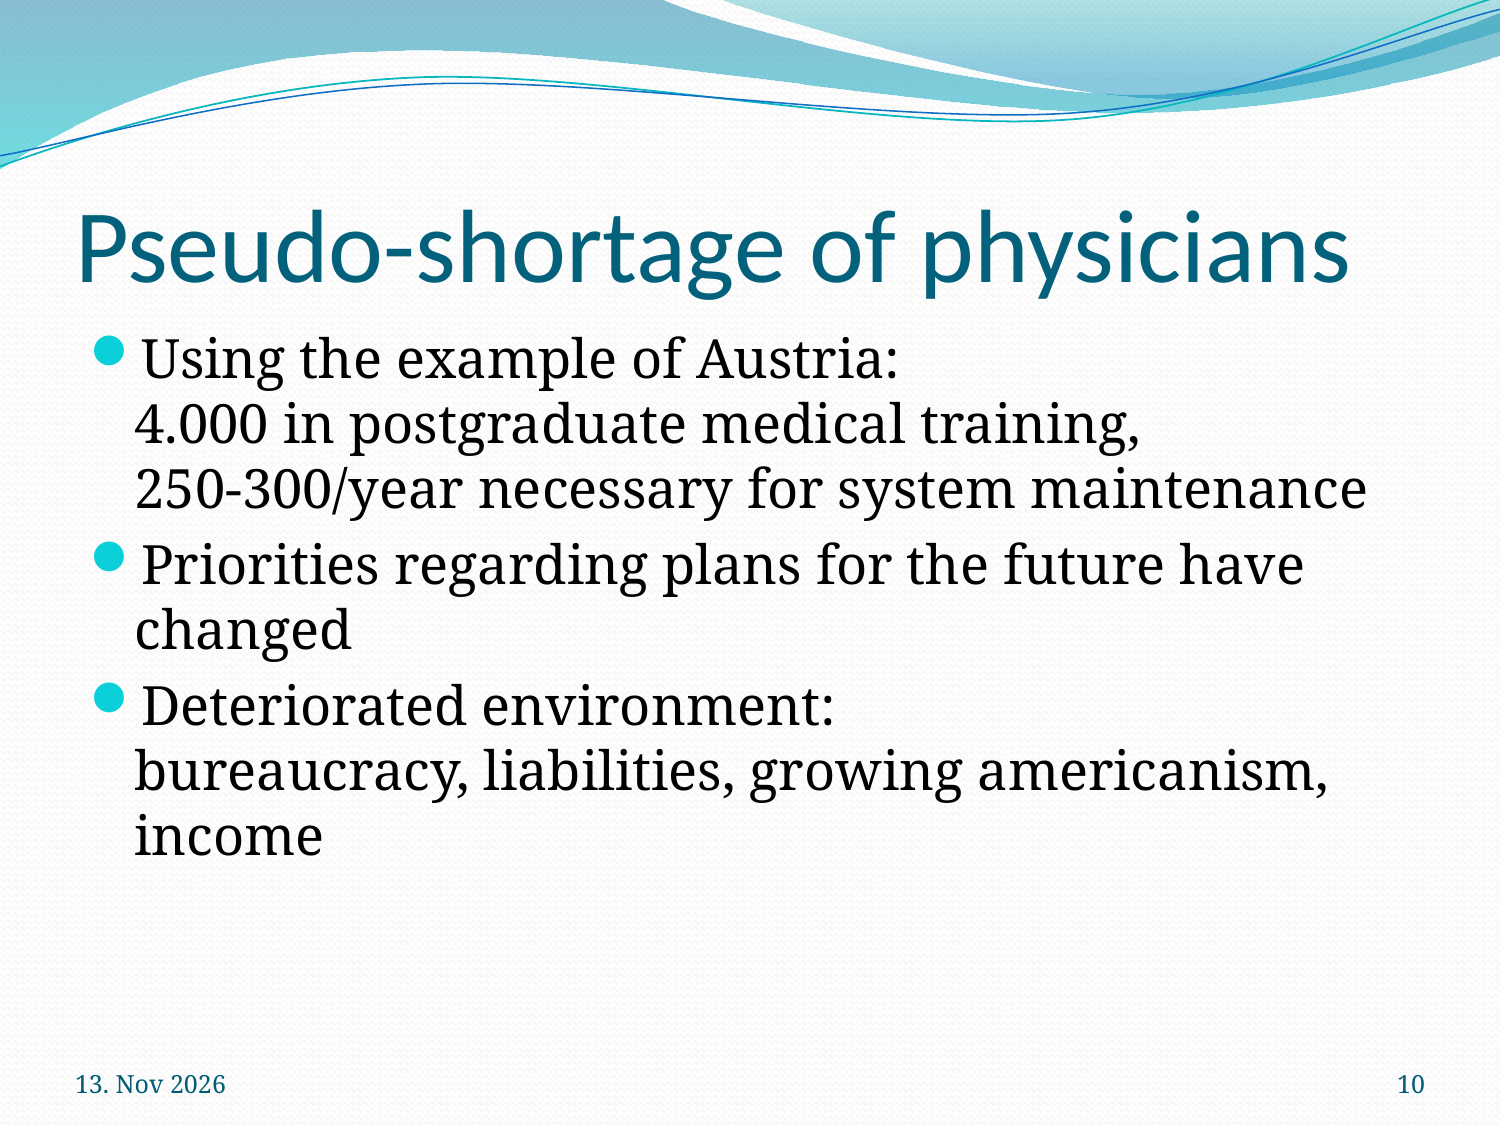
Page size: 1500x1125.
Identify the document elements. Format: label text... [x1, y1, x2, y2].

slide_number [75, 1042, 425, 1103]
title Pseudo-shortage of physicians [75, 115, 1425, 303]
slide_number 10 [1299, 1042, 1425, 1103]
list Using the example of Austria: 4.000 in postgraduate medical training, 250-300/year necessary for system maintenance Priorities regarding plans for the future have changed Deteriorated environment: bureaucracy, liabilities, growing americanism, income [75, 317, 1425, 1038]
